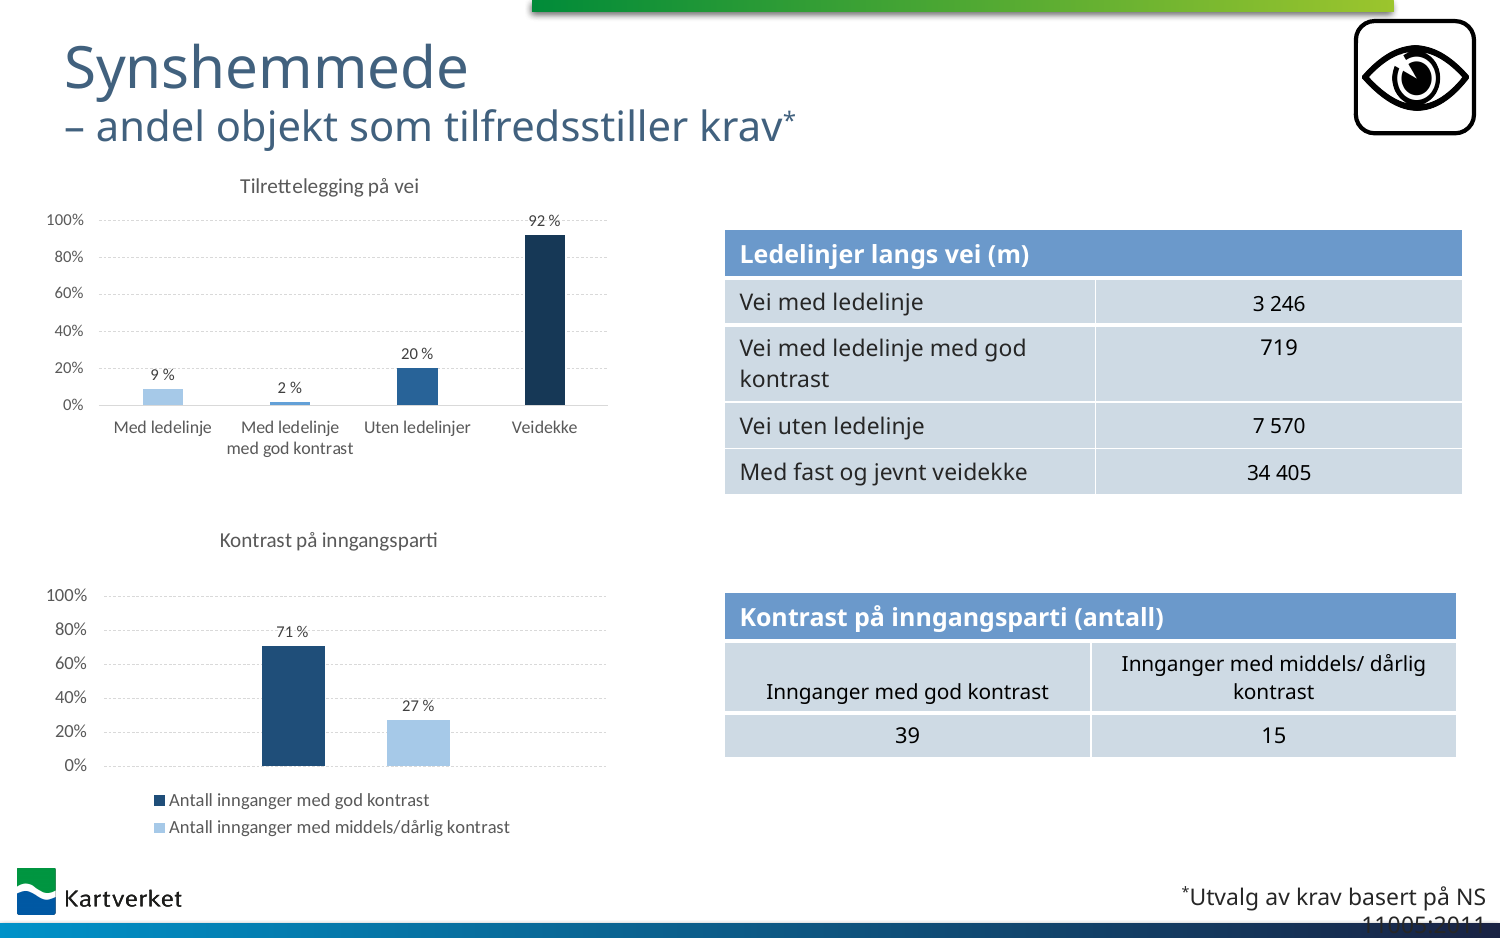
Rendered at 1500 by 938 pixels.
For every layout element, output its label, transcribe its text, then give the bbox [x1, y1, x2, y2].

text_box *Utvalg av krav basert på NS 11005:2011 [1068, 873, 1500, 938]
table_cell 719 [1096, 327, 1462, 401]
table_cell Med fast og jevnt veidekke [725, 449, 1095, 494]
table_cell 15 [1092, 715, 1456, 757]
text_box Synshemmede – andel objekt som tilfredsstiller krav* [49, 24, 1431, 158]
table_cell Innganger med middels/ dårlig kontrast [1092, 643, 1456, 711]
table_cell 7 570 [1096, 403, 1462, 448]
picture [41, 520, 617, 846]
table_cell 39 [725, 715, 1090, 757]
table_cell 3 246 [1096, 280, 1462, 323]
table_cell Vei med ledelinje [725, 280, 1095, 323]
table_header Ledelinjer langs vei (m) [725, 230, 1462, 276]
table_cell Vei med ledelinje med god kontrast [725, 327, 1095, 401]
table_header Kontrast på inngangsparti (antall) [725, 593, 1456, 639]
table_cell Innganger med god kontrast [725, 643, 1090, 711]
table_cell 34 405 [1096, 449, 1462, 494]
picture [41, 166, 618, 492]
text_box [1355, 20, 1475, 134]
table_cell Vei uten ledelinje [725, 403, 1095, 448]
